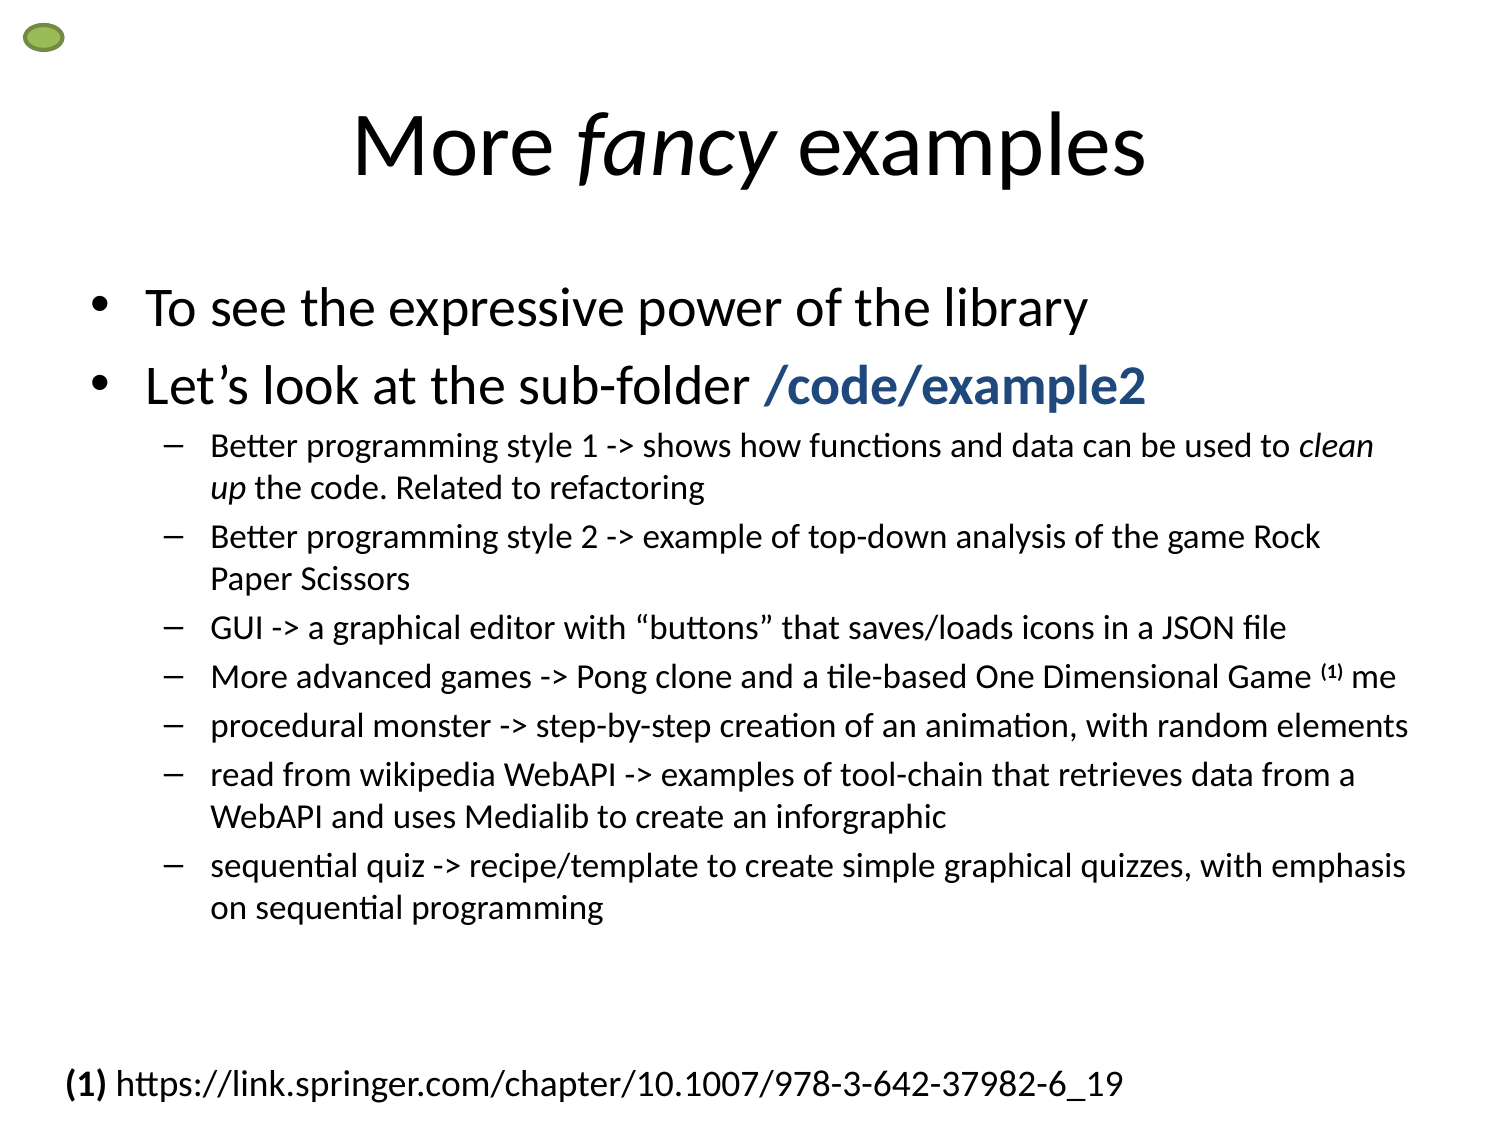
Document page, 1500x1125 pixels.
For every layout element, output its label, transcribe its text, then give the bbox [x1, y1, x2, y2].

list To see the expressive power of the library Let’s look at the sub-folder /code/example2 Better programming style 1 -> shows how functions and data can be used to clean up the code. Related to refactoring Better programming style 2 -> example of top-down analysis of the game Rock Paper Scissors GUI -> a graphical editor with “buttons” that saves/loads icons in a JSON file More advanced games -> Pong clone and a tile-based One Dimensional Game (1) me procedural monster -> step-by-step creation of an animation, with random elements read from wikipedia WebAPI -> examples of tool-chain that retrieves data from a WebAPI and uses Medialib to create an inforgraphic sequential quiz -> recipe/template to create simple graphical quizzes, with emphasis on sequential programming [75, 262, 1425, 1005]
text_box (1) https://link.springer.com/chapter/10.1007/978-3-642-37982-6_19 [49, 1051, 1338, 1112]
title More fancy examples [75, 45, 1425, 233]
text_box [22, 22, 65, 53]
